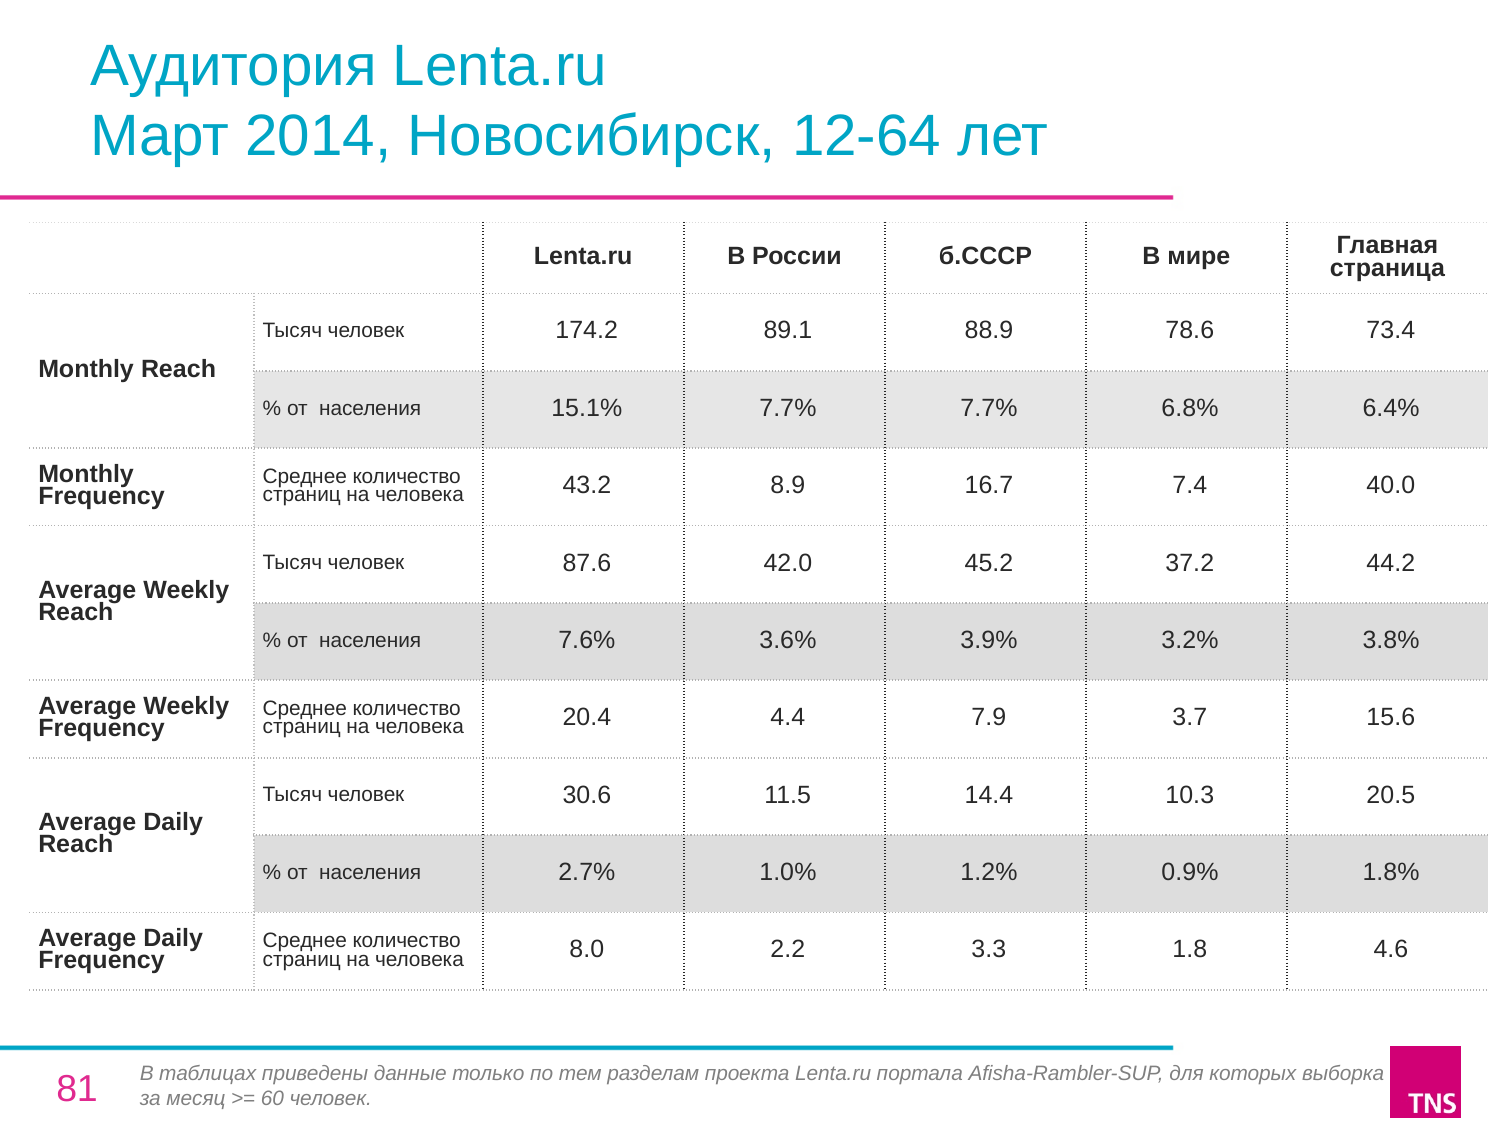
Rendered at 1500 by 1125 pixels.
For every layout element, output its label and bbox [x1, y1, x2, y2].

table_header [29, 223, 1488, 294]
picture [0, 0, 1500, 1125]
table_cell [29, 294, 1488, 990]
title [74, 8, 1476, 187]
text_box [125, 1052, 1400, 1117]
slide_number [40, 1055, 392, 1125]
